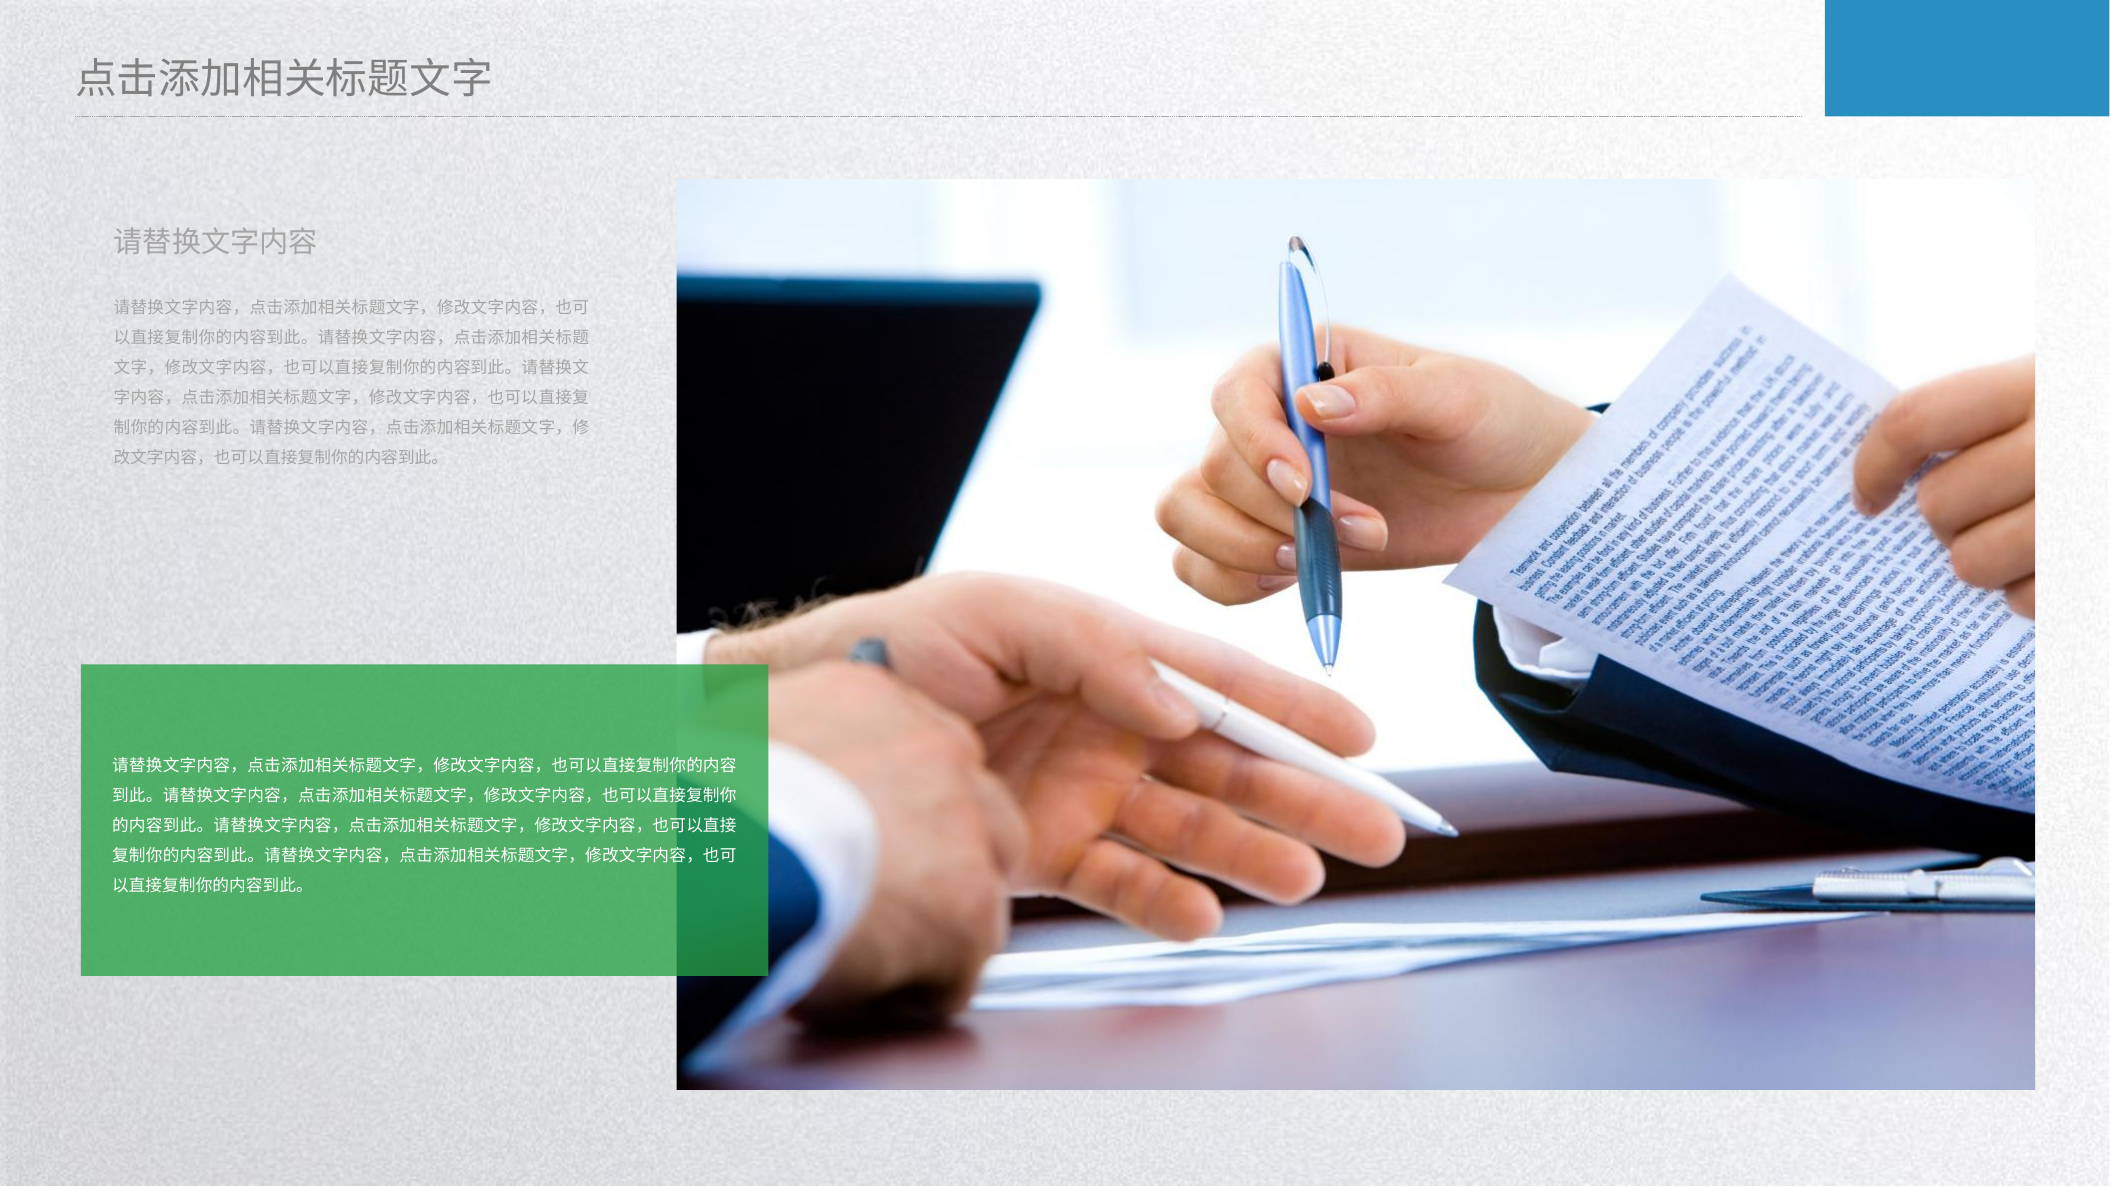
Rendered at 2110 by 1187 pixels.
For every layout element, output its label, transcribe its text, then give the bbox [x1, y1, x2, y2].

picture [0, 0, 2110, 1186]
text_box 请替换文字内容 [97, 215, 403, 274]
text_box 请替换文字内容，点击添加相关标题文字，修改文字内容，也可以直接复制你的内容到此。请替换文字内容，点击添加相关标题文字，修改文字内容，也可以直接复制你的内容到此。请替换文字内容，点击添加相关标题文字，修改文字内容，也可以直接复制你的内容到此。请替换文字内容，点击添加相关标题文字，修改文字内容，也可以直接复制你的内容到此。 [80, 664, 769, 976]
text_box 请替换文字内容，点击添加相关标题文字，修改文字内容，也可以直接复制你的内容到此。请替换文字内容，点击添加相关标题文字，修改文字内容，也可以直接复制你的内容到此。请替换文字内容，点击添加相关标题文字，修改文字内容，也可以直接复制你的内容到此。请替换文字内容，点击添加相关标题文字，修改文字内容，也可以直接复制你的内容到此。 [97, 279, 606, 523]
text_box 点击添加相关标题文字 [59, 44, 563, 107]
text_box [676, 179, 2036, 1090]
